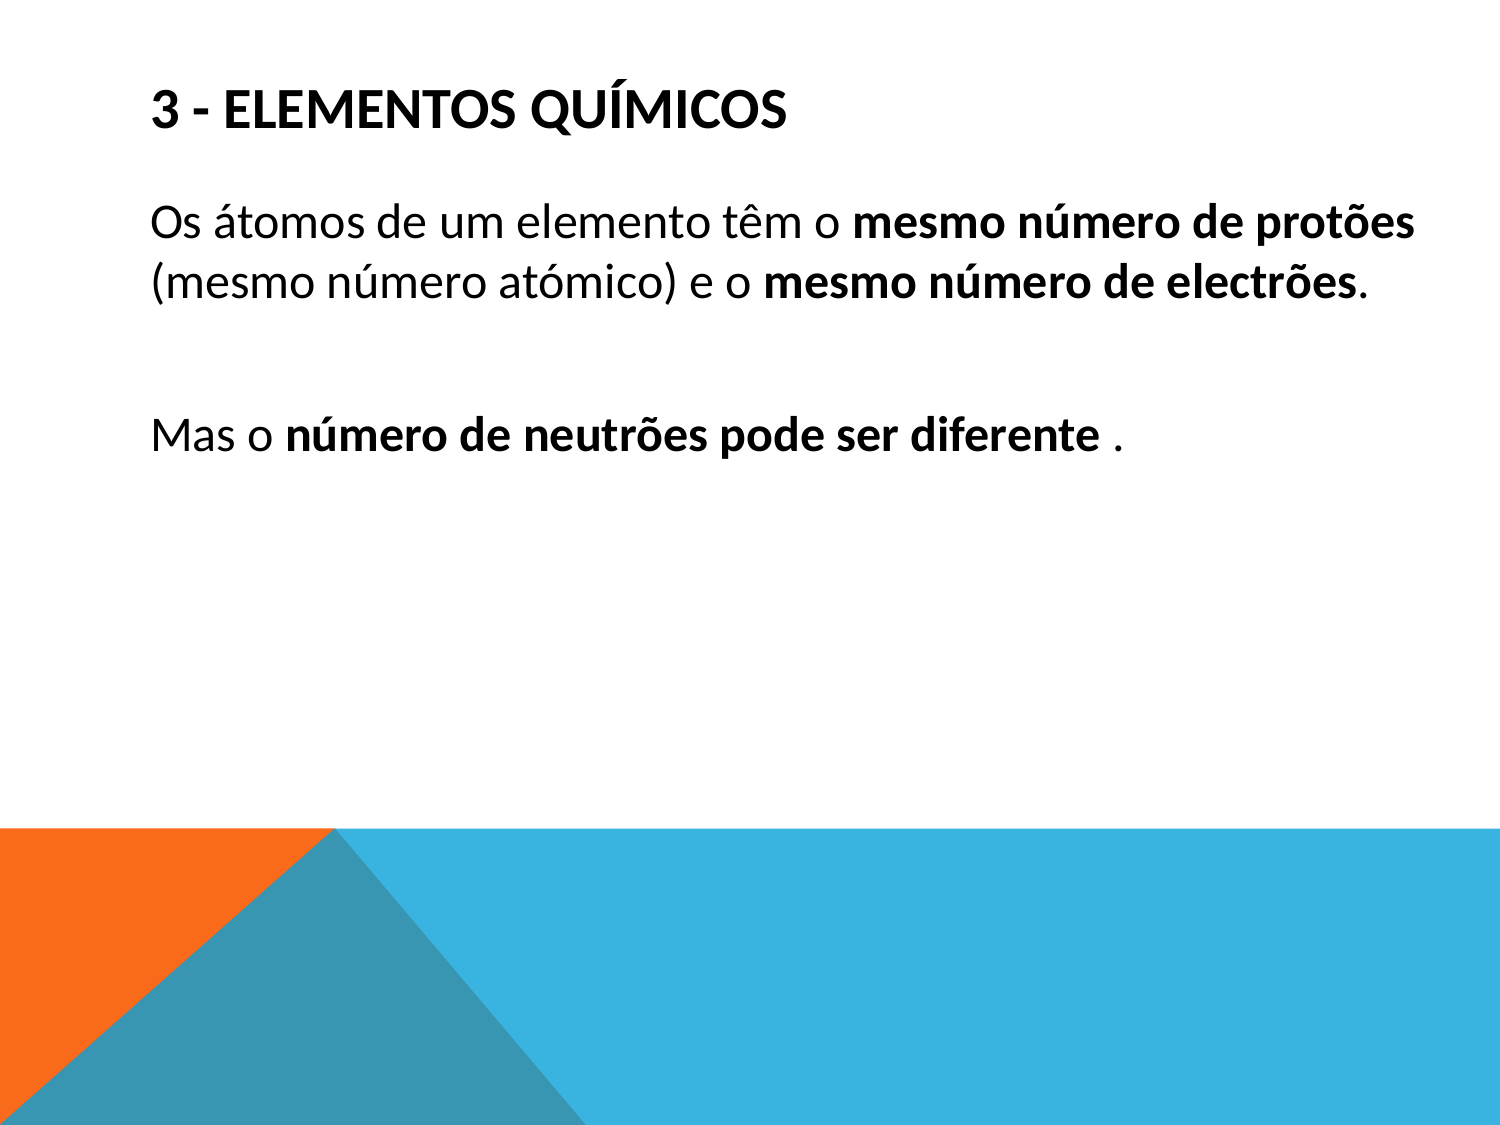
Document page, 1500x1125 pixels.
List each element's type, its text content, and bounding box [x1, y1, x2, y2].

title 3 - Elementos químicos [135, 60, 1369, 150]
list Os átomos de um elemento têm o mesmo número de protões (mesmo número atómico) e o mesmo número de electrões. Mas o número de neutrões pode ser diferente . [135, 180, 1459, 768]
